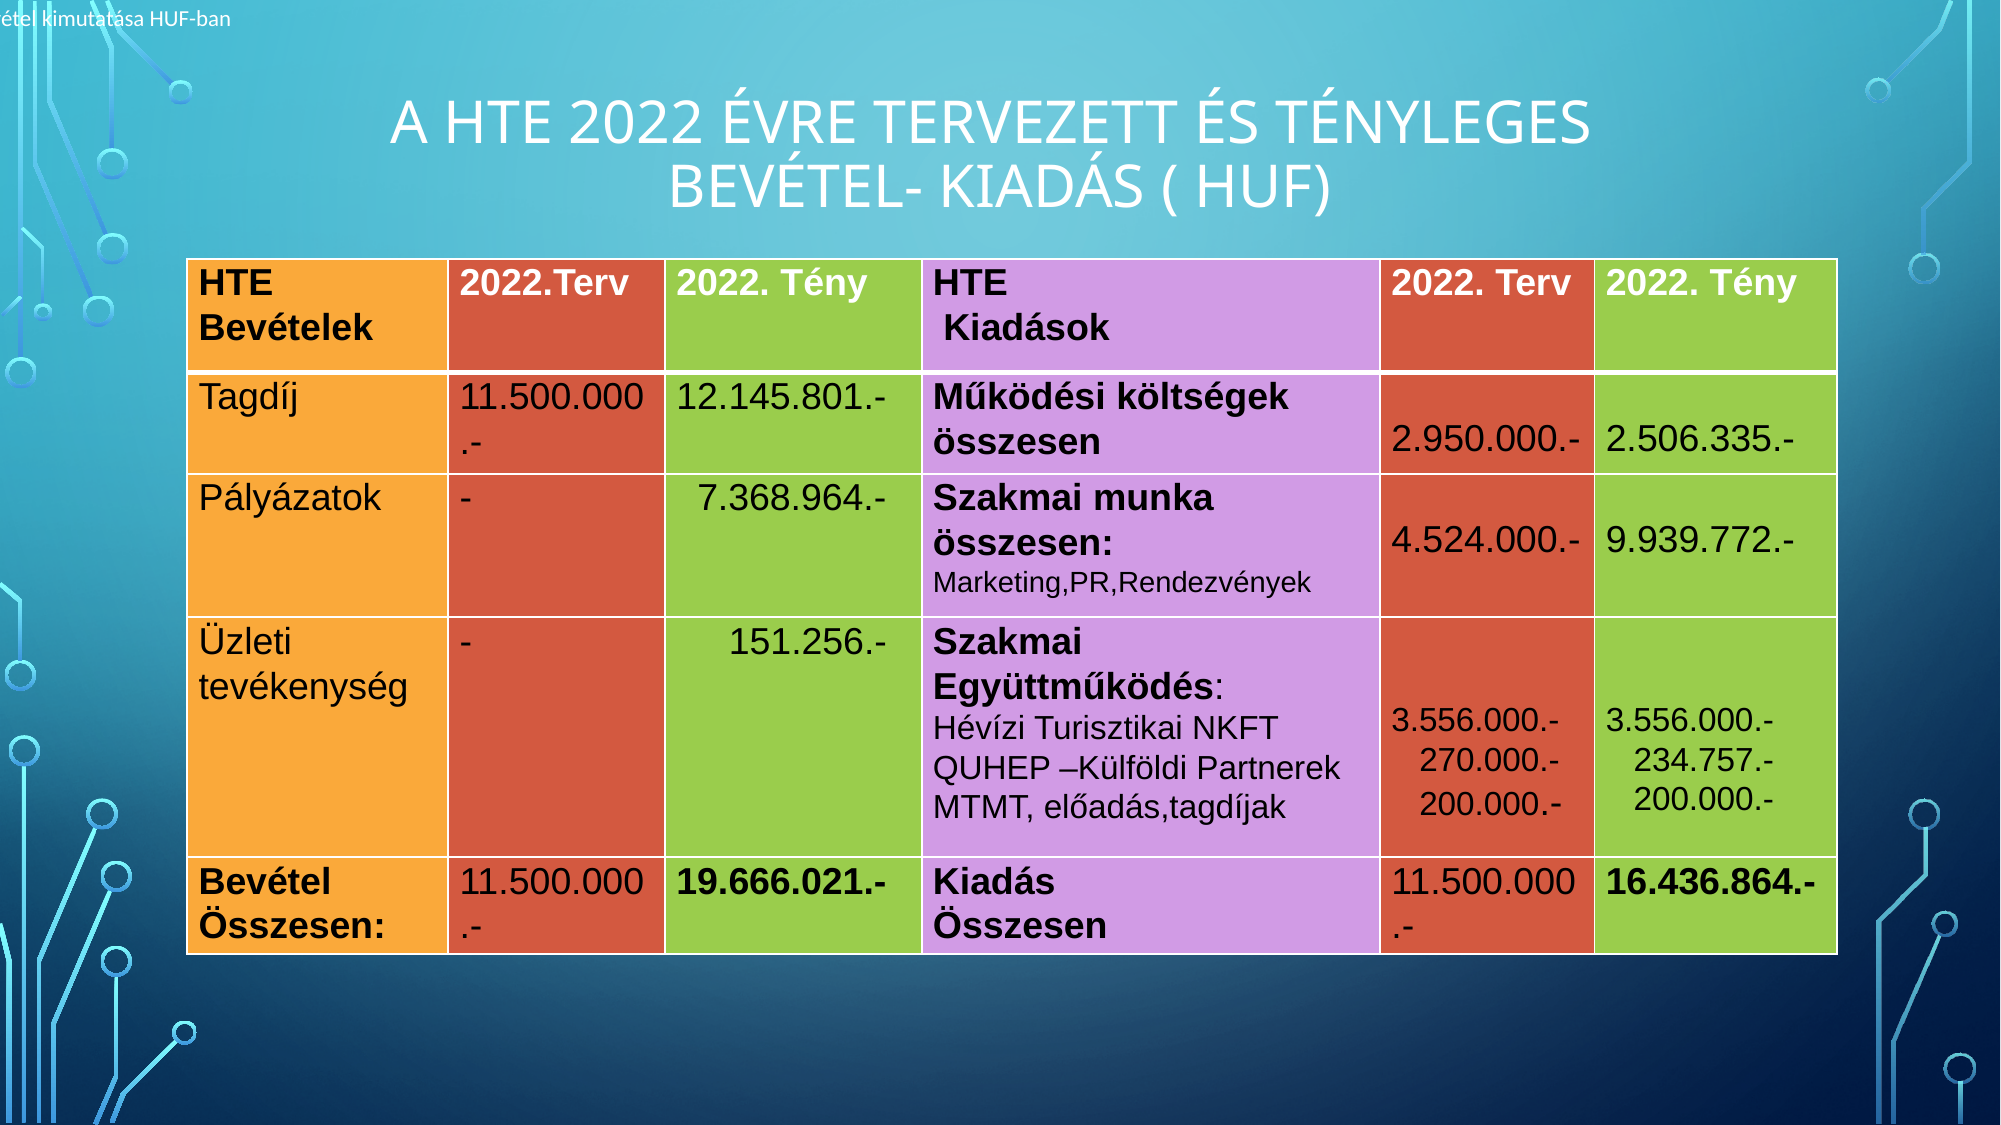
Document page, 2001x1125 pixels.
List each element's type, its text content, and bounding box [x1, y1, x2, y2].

table_cell 3.556.000.- 234.757.- 200.000.- [1595, 618, 1836, 856]
table_cell 2.506.335.- [1595, 375, 1836, 473]
table_cell 9.939.772.- [1595, 475, 1836, 616]
table_header 2022. Tény [666, 260, 921, 370]
table_header 2022. Tény [1595, 260, 1836, 370]
table_cell 3.556.000.- 270.000.- 200.000.- [1381, 618, 1594, 856]
table_cell Pályázatok [188, 475, 447, 616]
table_header HTE Kiadások [923, 260, 1379, 370]
title A HTE 2022 évre tervezett és tényleges bevétel- Kiadás ( HUF) [187, 84, 1813, 229]
table_cell 16.436.864.- [1595, 858, 1836, 953]
table_cell Kiadás Összesen [923, 858, 1379, 953]
table_cell 11.500.000.- [449, 375, 664, 473]
table_cell 4.524.000.- [1381, 475, 1594, 616]
table_cell 12.145.801.- [666, 375, 921, 473]
table_cell Üzleti tevékenység [188, 618, 447, 856]
table_header 2022. Terv [1381, 260, 1594, 370]
table_cell 19.666.021.- [666, 858, 921, 953]
text_box Hévíz Turisztikai Egyesület ( HTE ) 2022. évi Kiadás- Bevétel kimutatása HUF-ban [0, 0, 2000, 84]
table_header 2022.Terv [449, 260, 664, 370]
table_cell - [449, 475, 664, 616]
table_cell 7.368.964.- [666, 475, 921, 616]
table_cell Bevétel Összesen: [188, 858, 447, 953]
table_cell 11.500.000.- [1381, 858, 1594, 953]
table_cell Működési költségek összesen [923, 375, 1379, 473]
table_cell Szakmai munka összesen: Marketing,PR,Rendezvények [923, 475, 1379, 616]
table_cell 151.256.- [666, 618, 921, 856]
table_cell 2.950.000.- [1381, 375, 1594, 473]
table_cell Tagdíj [188, 375, 447, 473]
table_cell Szakmai Együttműködés: Hévízi Turisztikai NKFT QUHEP –Külföldi Partnerek MTMT, előadás,tagdíjak [923, 618, 1379, 856]
table_cell - [449, 618, 664, 856]
table_header HTE Bevételek [188, 260, 447, 370]
table_cell 11.500.000.- [449, 858, 664, 953]
